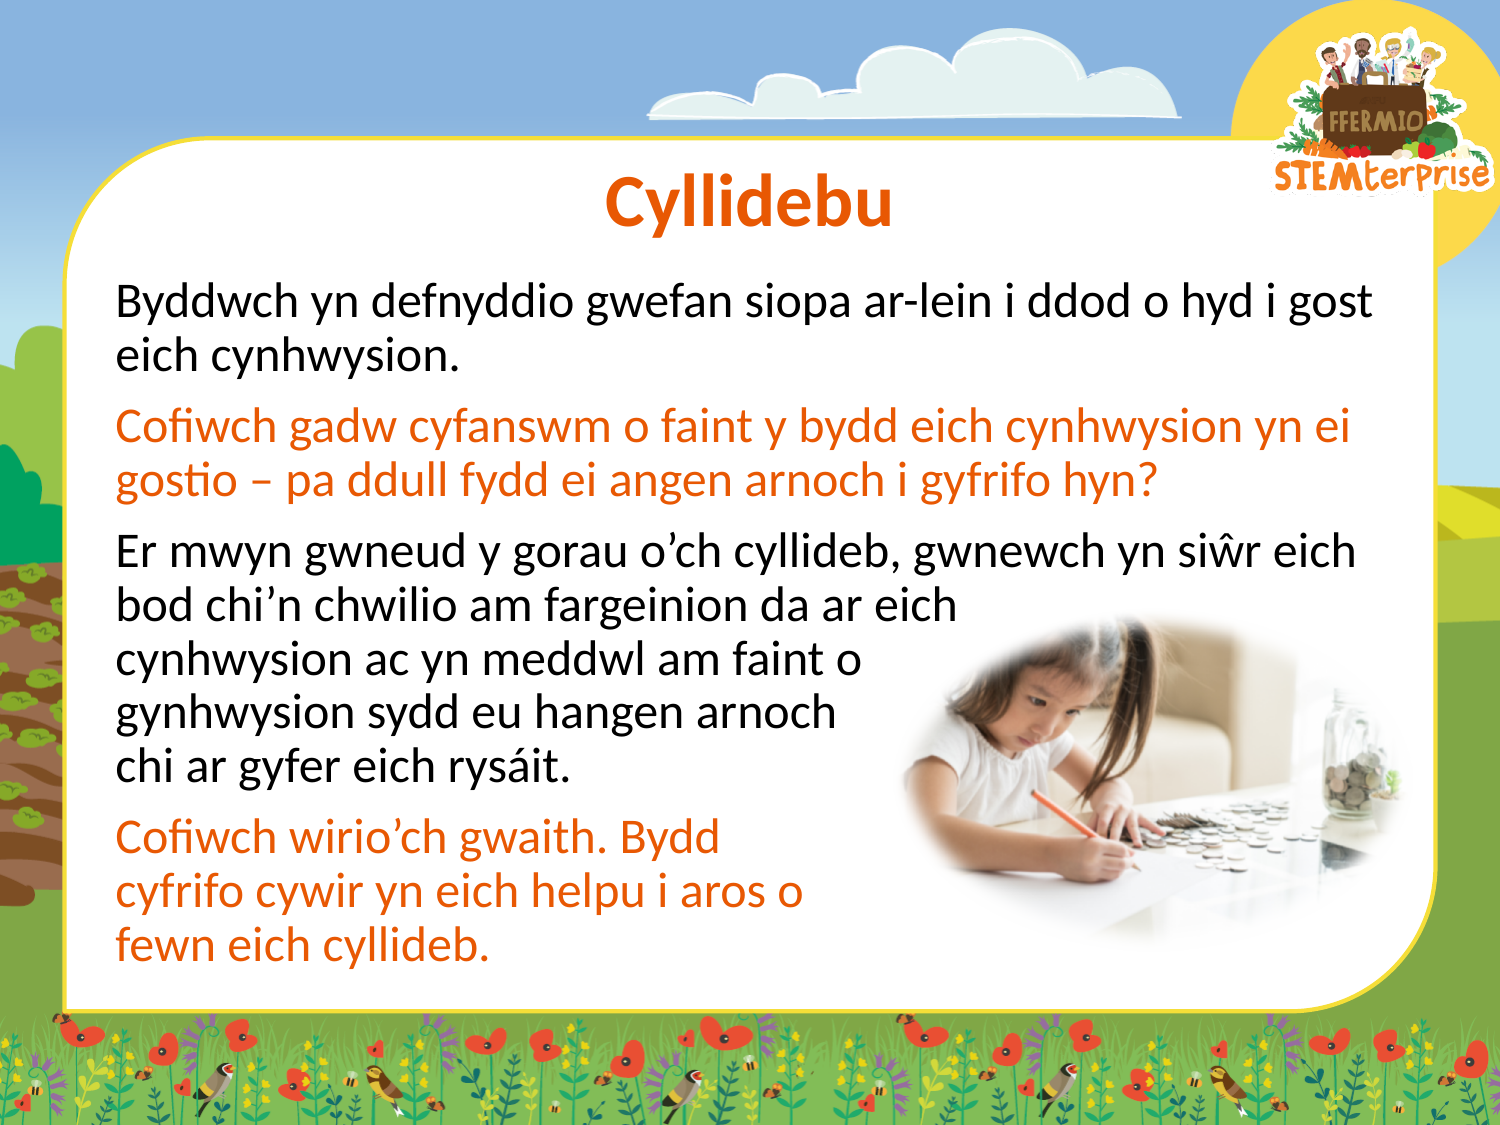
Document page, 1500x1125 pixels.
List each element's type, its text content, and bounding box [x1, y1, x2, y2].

picture [0, 0, 1500, 1125]
title Cyllidebu [218, 137, 1282, 256]
list Byddwch yn defnyddio gwefan siopa ar-lein i ddod o hyd i gost eich cynhwysion. Cofiwch gadw cyfanswm o faint y bydd eich cynhwysion yn ei gostio – pa ddull fydd ei angen arnoch i gyfrifo hyn? Er mwyn gwneud y gorau o’ch cyllideb, gwnewch yn siŵr eich bod chi’n chwilio am fargeinion da ar eich cynhwysion ac yn meddwl am faint o gynhwysion sydd eu hangen arnoch chi ar gyfer eich rysáit. Cofiwch wirio’ch gwaith. Bydd cyfrifo cywir yn eich helpu i aros o fewn eich cyllideb. [100, 267, 1400, 965]
